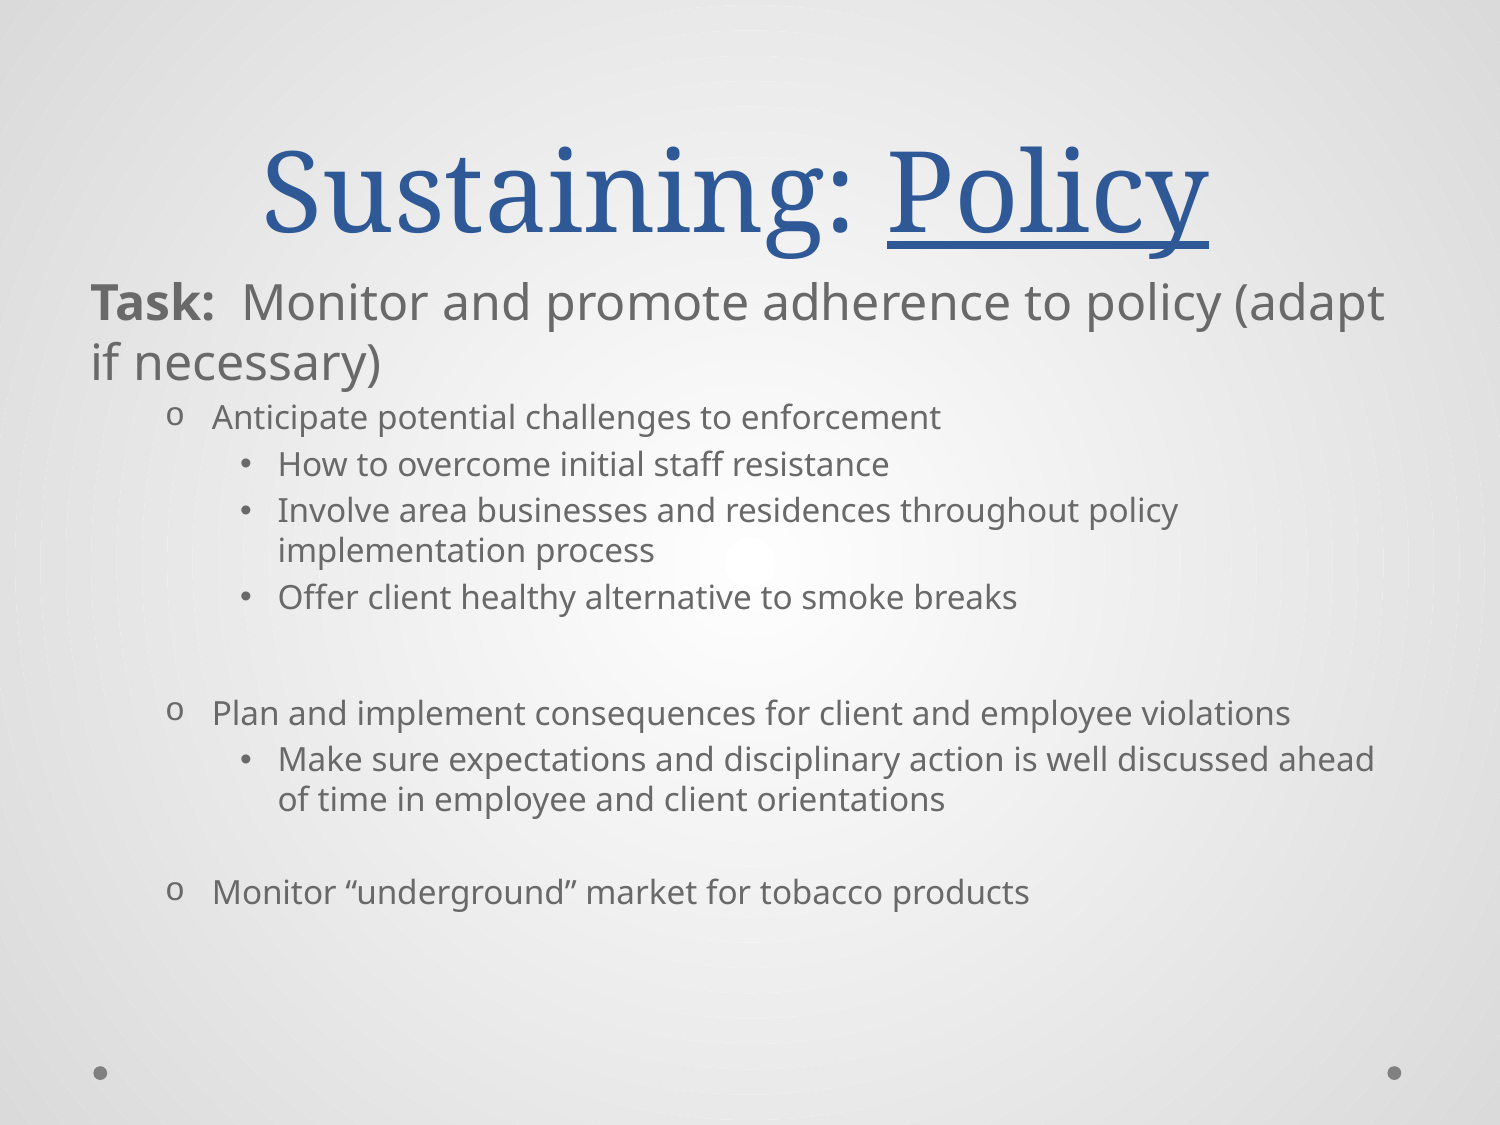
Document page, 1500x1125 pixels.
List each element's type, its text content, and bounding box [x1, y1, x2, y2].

list Task: Monitor and promote adherence to policy (adapt if necessary) Anticipate potential challenges to enforcement How to overcome initial staff resistance Involve area businesses and residences throughout policy implementation process Offer client healthy alternative to smoke breaks Plan and implement consequences for client and employee violations Make sure expectations and disciplinary action is well discussed ahead of time in employee and client orientations Monitor “underground” market for tobacco products [75, 262, 1425, 1005]
title Sustaining: Policy [75, 0, 1425, 262]
